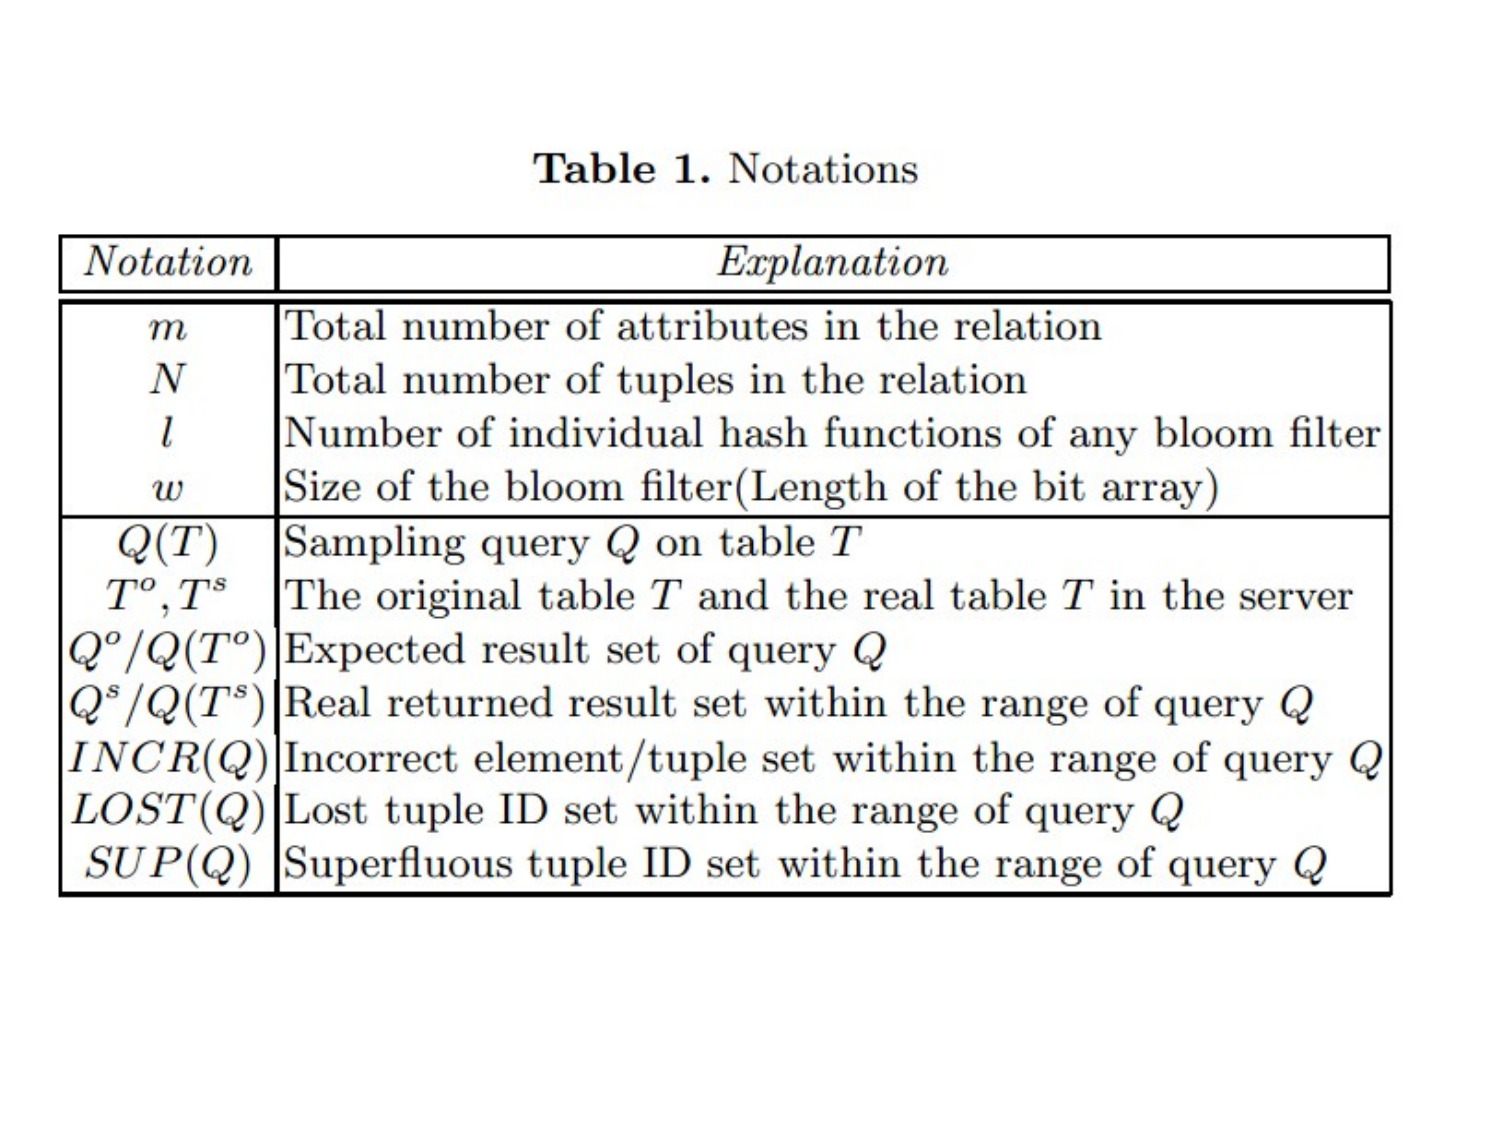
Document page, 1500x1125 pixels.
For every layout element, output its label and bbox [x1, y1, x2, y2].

picture [0, 89, 1467, 953]
